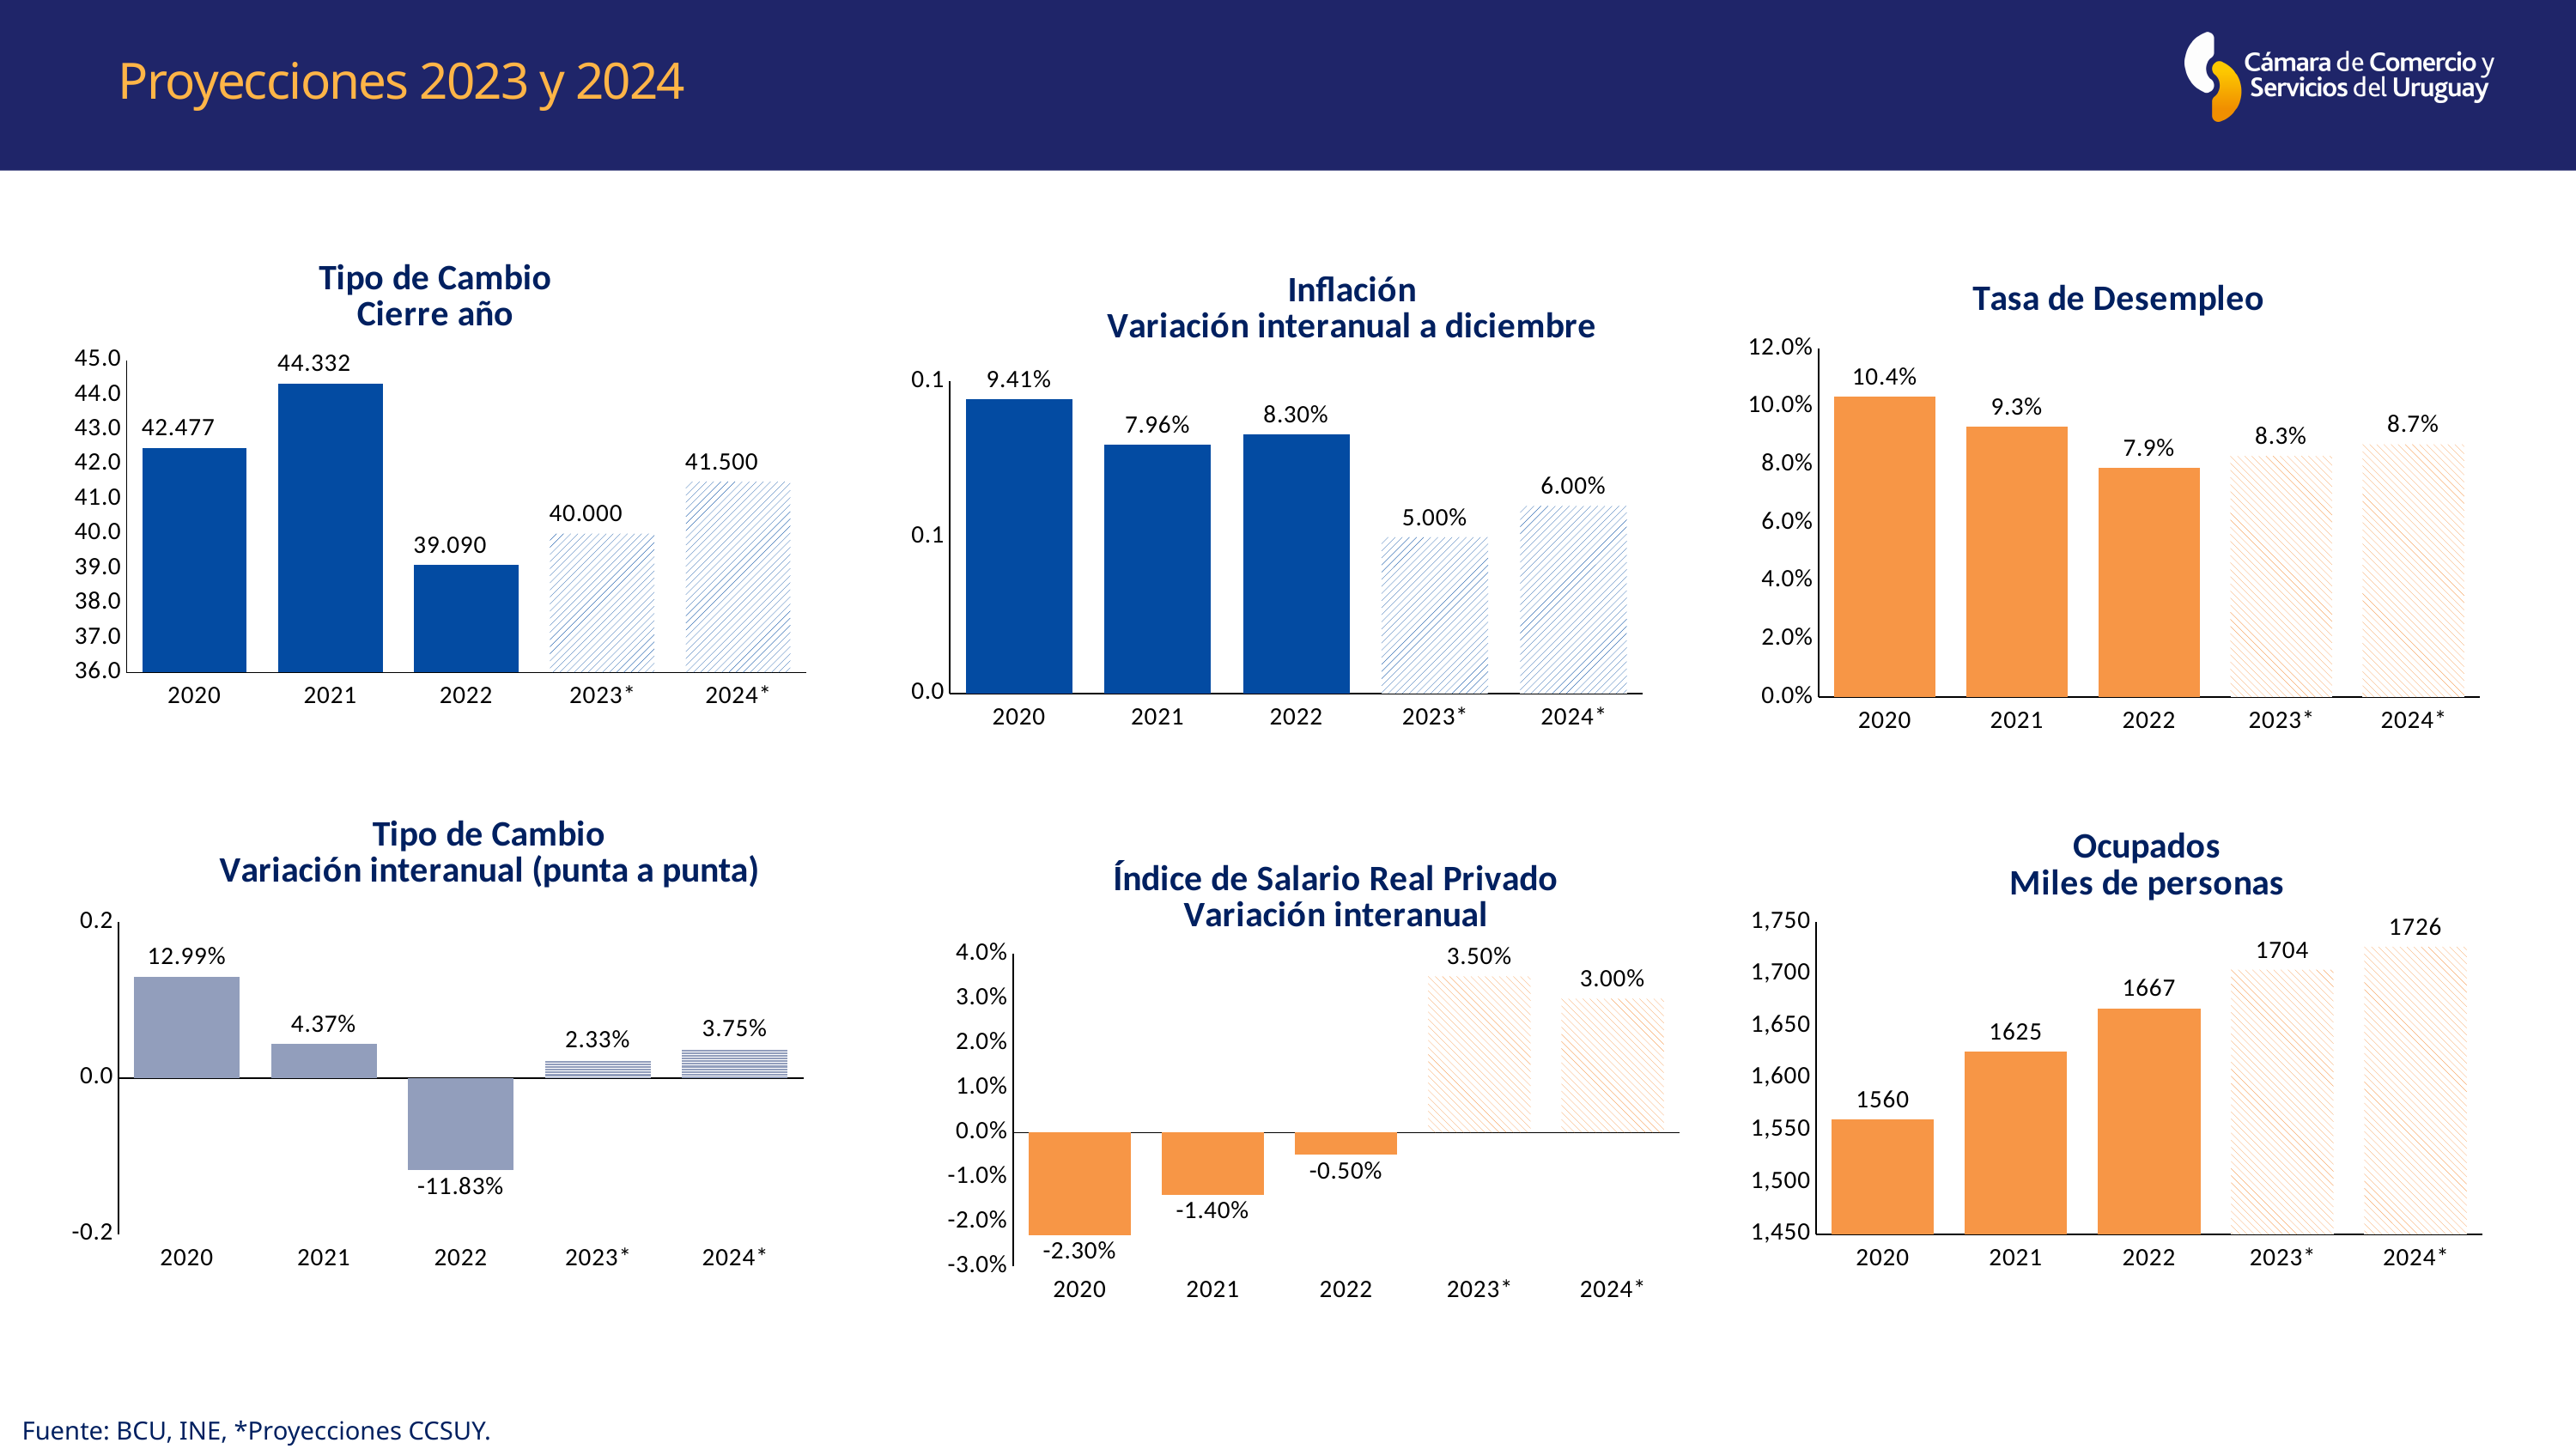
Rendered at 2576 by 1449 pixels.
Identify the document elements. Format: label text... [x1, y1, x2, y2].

text_box [0, 0, 2576, 171]
chart [1735, 788, 2498, 1283]
picture [2184, 32, 2494, 122]
text_box Proyecciones 2023 y 2024 [53, 44, 1161, 110]
chart [896, 247, 1659, 743]
chart [58, 227, 822, 721]
chart [56, 788, 819, 1283]
chart [932, 821, 1695, 1315]
chart [1732, 251, 2495, 746]
text_box Fuente: BCU, INE, *Proyecciones CCSUY. [21, 1379, 815, 1446]
